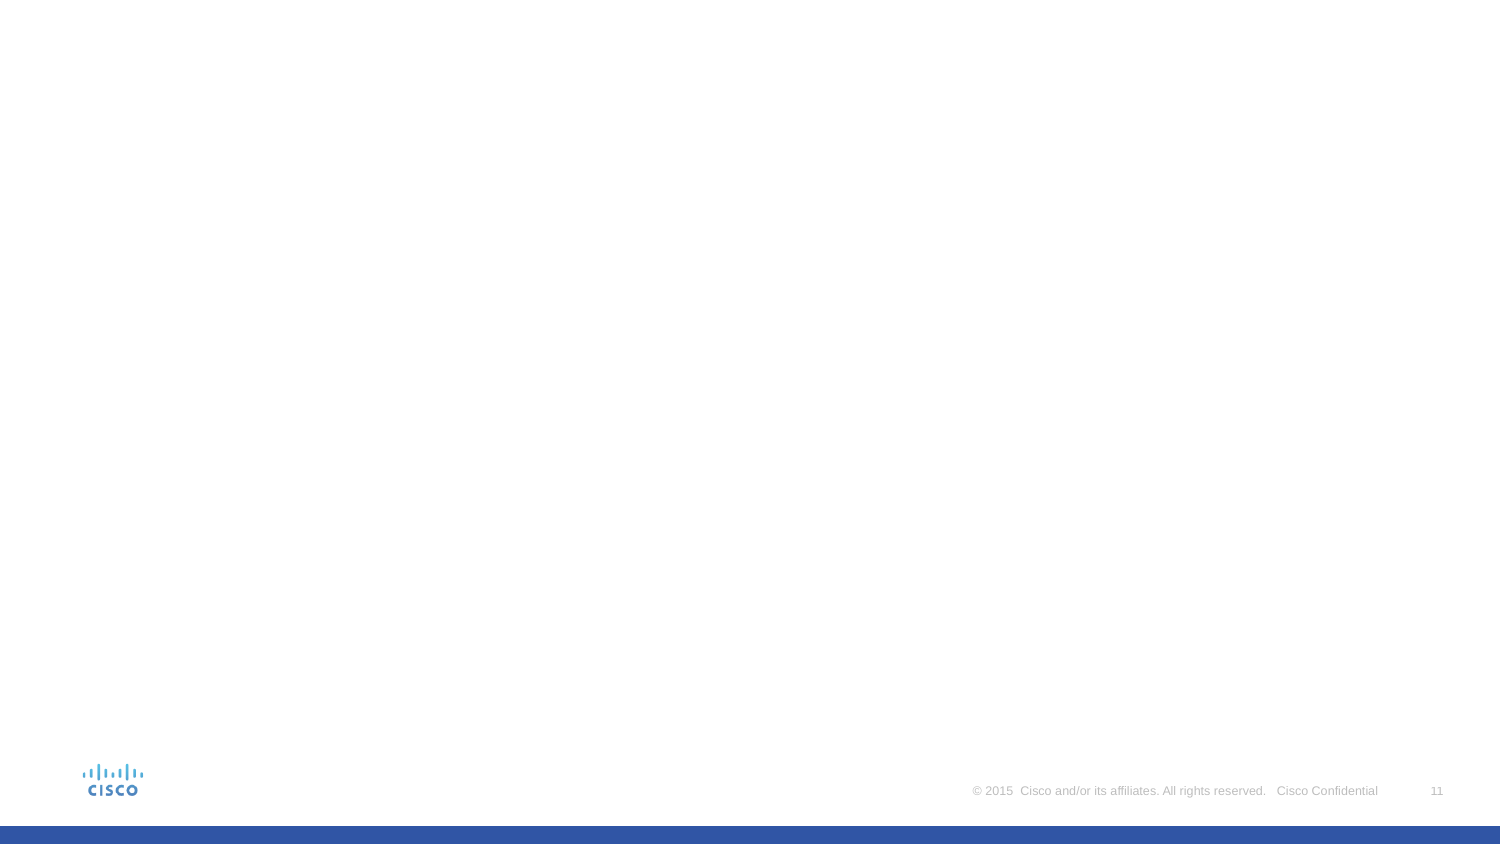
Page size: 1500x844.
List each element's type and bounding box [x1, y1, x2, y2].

picture [77, 758, 149, 803]
